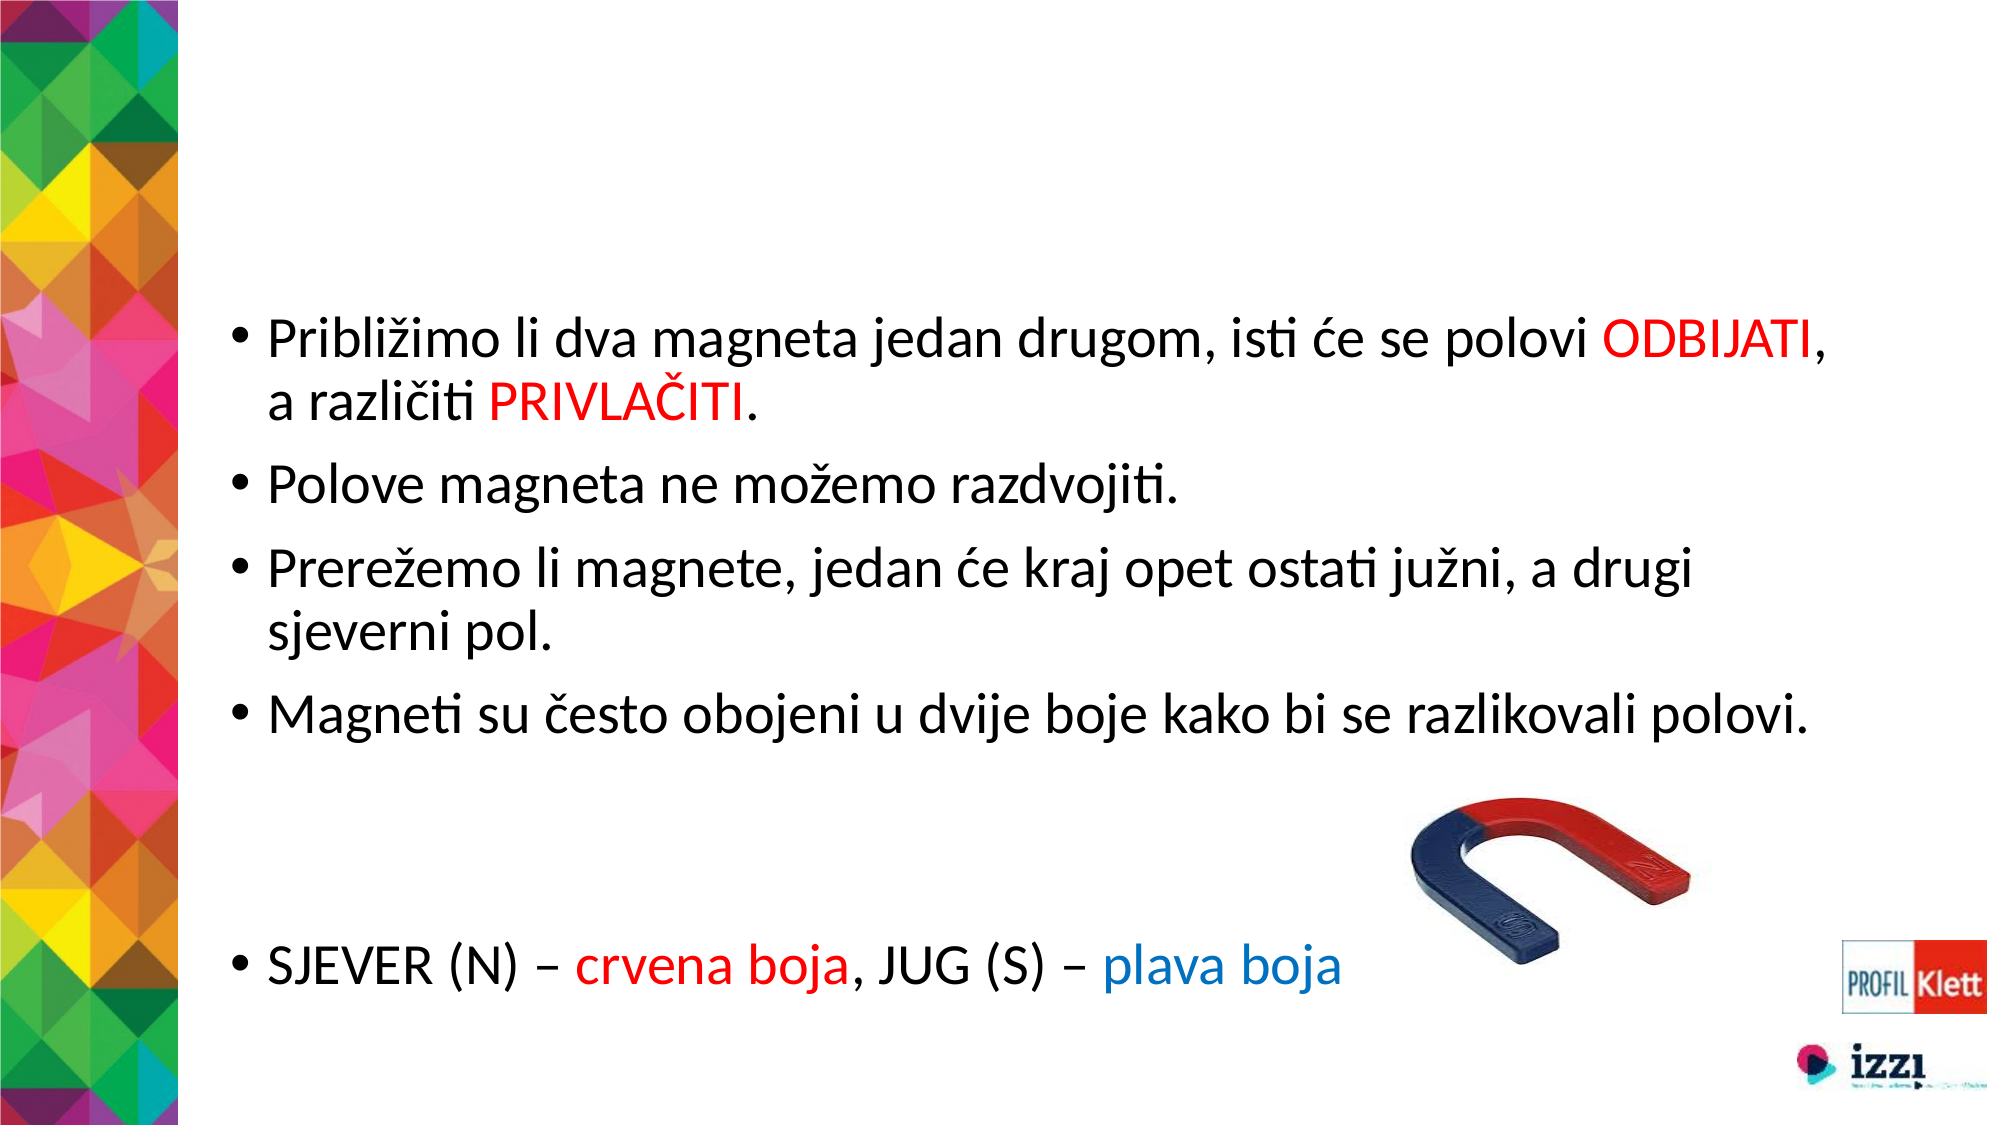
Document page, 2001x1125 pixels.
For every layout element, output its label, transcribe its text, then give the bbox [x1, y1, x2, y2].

picture [1797, 1042, 1987, 1091]
picture [1, 2, 178, 1124]
picture [1863, 940, 1987, 1014]
list Približimo li dva magneta jedan drugom, isti će se polovi ODBIJATI, a različiti PRIVLAČITI. Polove magneta ne možemo razdvojiti. Prerežemo li magnete, jedan će kraj opet ostati južni, a drugi sjeverni pol. Magneti su često obojeni u dvije boje kako bi se razlikovali polovi. SJEVER (N) – crvena boja, JUG (S) – plava boja [214, 299, 1863, 1014]
picture [1381, 765, 1713, 990]
